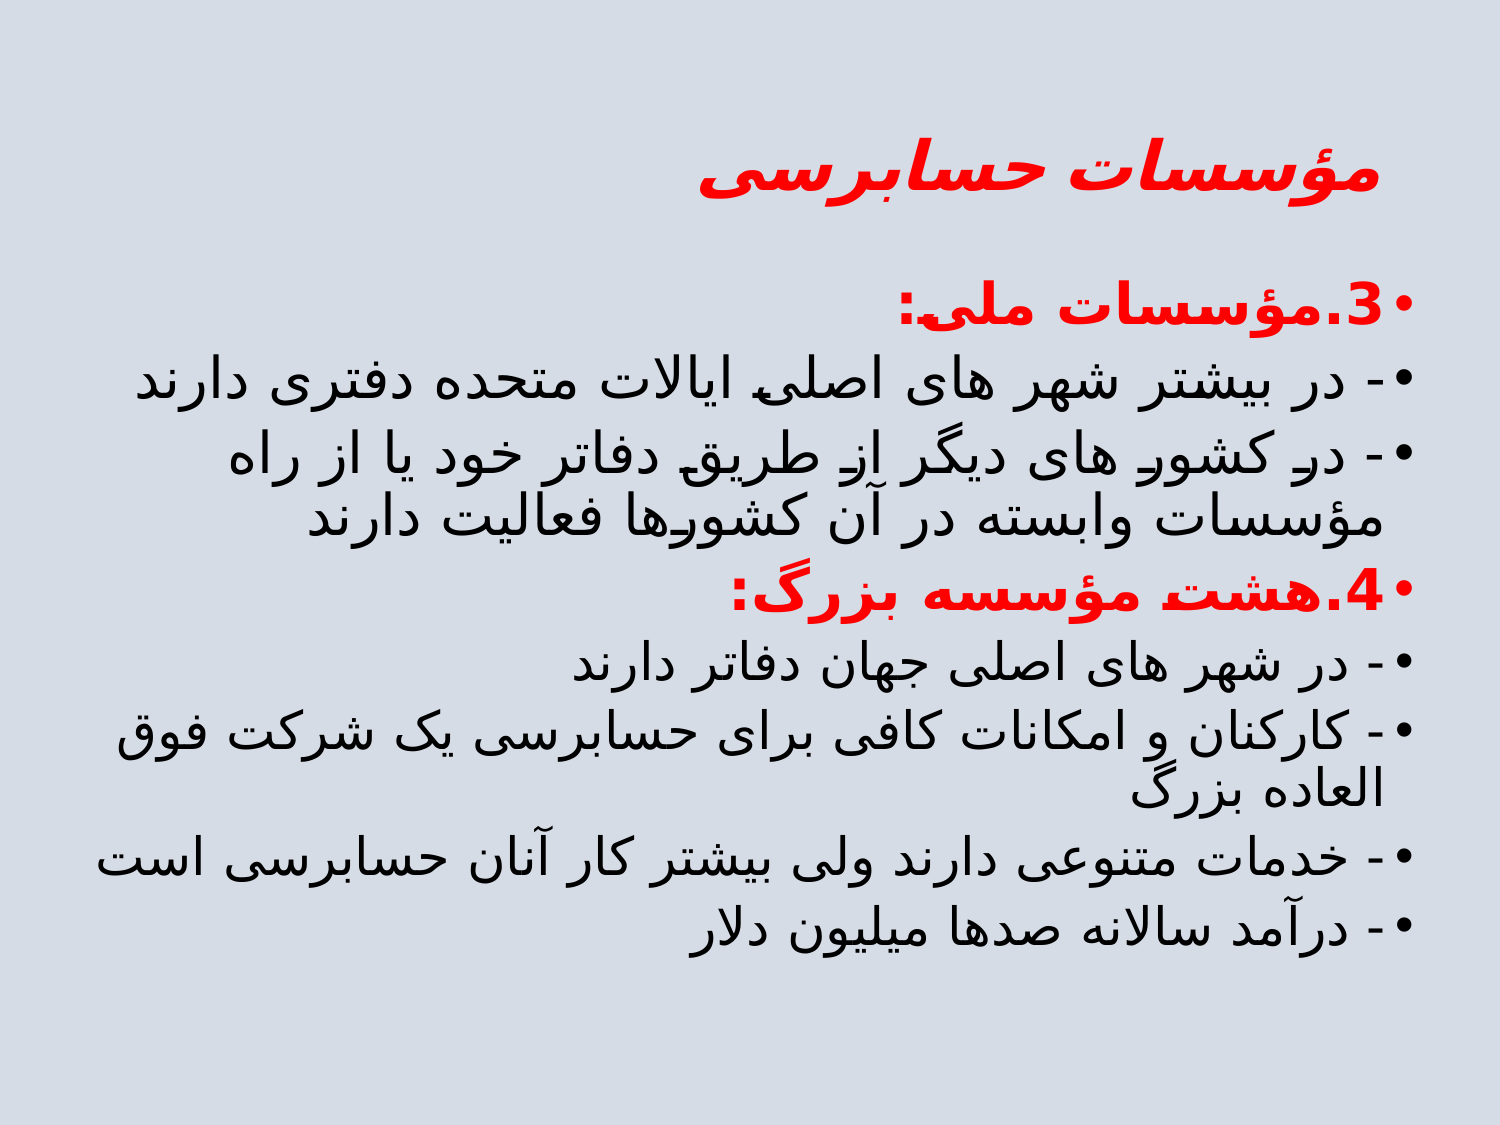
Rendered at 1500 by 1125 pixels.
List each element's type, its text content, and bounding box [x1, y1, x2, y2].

title مؤسسات حسابرسی [103, 59, 1397, 267]
list 3.مؤسسات ملی: - در بیشتر شهر های اصلی ایالات متحده دفتری دارند - در کشور های دیگر از طریق دفاتر خود یا از راه مؤسسات وابسته در آن کشورها فعالیت دارند 4.هشت مؤسسه بزرگ: - در شهر های اصلی جهان دفاتر دارند - کارکنان و امکانات کافی برای حسابرسی یک شرکت فوق العاده بزرگ - خدمات متنوعی دارند ولی بیشتر کار آنان حسابرسی است - درآمد سالانه صدها میلیون دلار [75, 267, 1425, 985]
